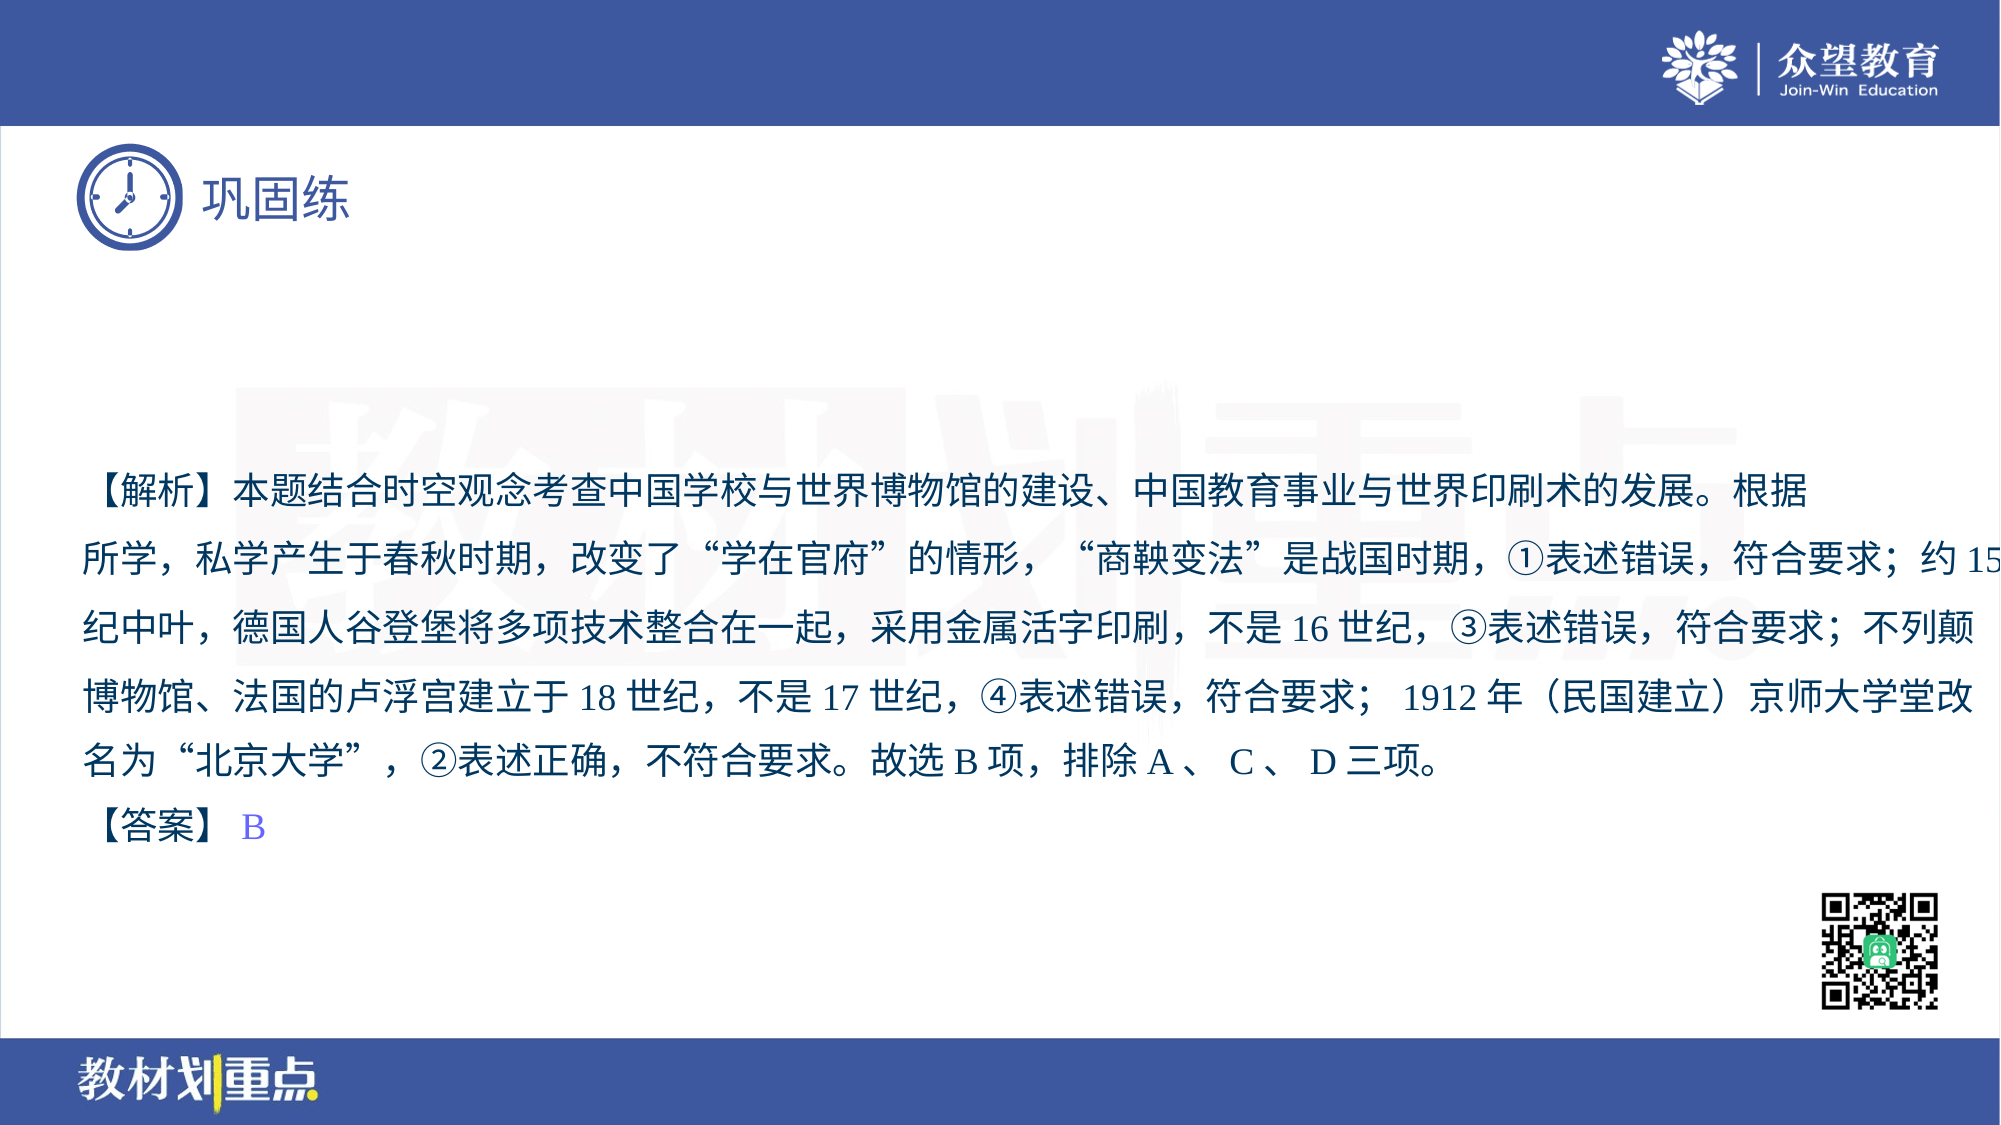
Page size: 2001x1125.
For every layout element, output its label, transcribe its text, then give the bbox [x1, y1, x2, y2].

picture [0, 0, 2000, 1125]
text_box 【答案】B [82, 780, 1817, 841]
text_box 【解析】本题结合时空观念考查中国学校与世界博物馆的建设、中国教育事业与世界印刷术的发展。根据 所学，私学产生于春秋时期，改变了“学在官府”的情形，“商鞅变法”是战国时期，①表述错误，符合要求；约15世 纪中叶，德国人谷登堡将多项技术整合在一起，采用金属活字印刷，不是16世纪，③表述错误，符合要求；不列颠 博物馆、法国的卢浮宫建立于18世纪，不是17世纪，④表述错误，符合要求；1912年（民国建立）京师大学堂改 名为“北京大学”，②表述正确，不符合要求。故选B项，排除A、C、D三项。 [82, 443, 1817, 777]
